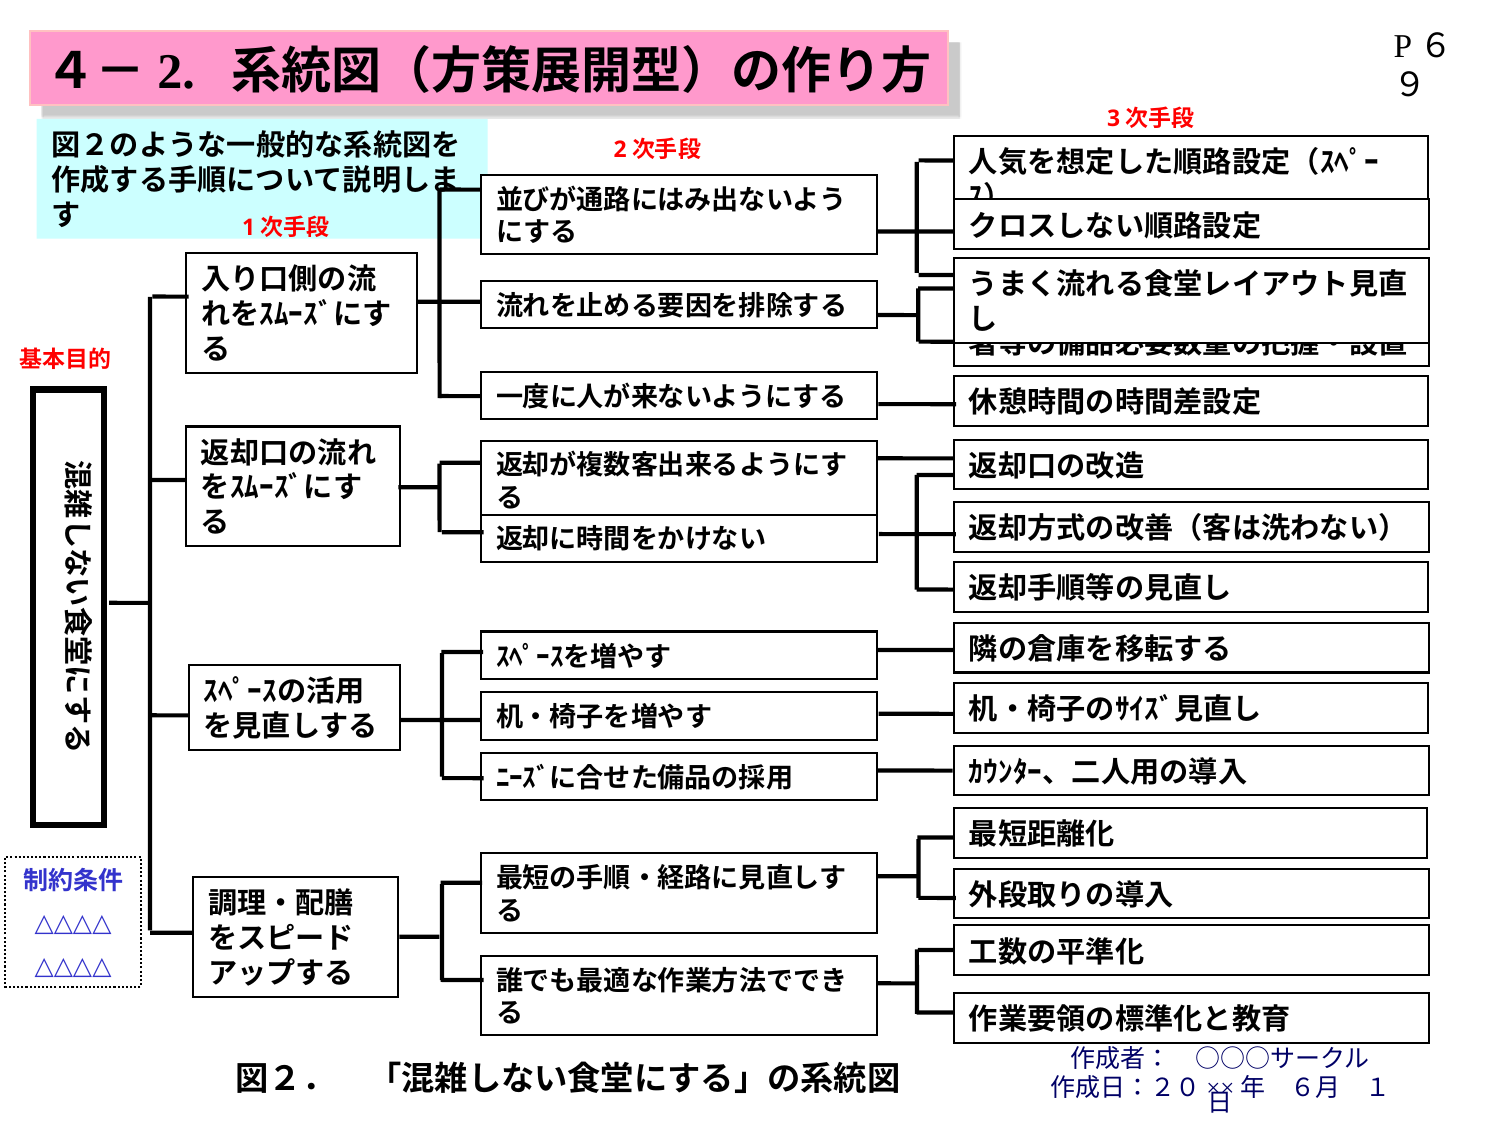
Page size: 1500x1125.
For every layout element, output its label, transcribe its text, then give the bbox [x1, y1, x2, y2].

text_box 流れを止める要因を排除する [481, 280, 878, 328]
text_box 基本目的 [0, 337, 132, 380]
text_box 2次手段 [581, 126, 734, 170]
text_box 混雑しない食堂にする [32, 389, 105, 825]
text_box 返却手順等の見直し [954, 562, 1429, 613]
text_box 3次手段 [1074, 95, 1227, 136]
text_box 作成者： ○○○サークル 作成日：２０××年 ６月 １日 [1025, 1044, 1416, 1122]
text_box ｽﾍﾟｰｽを増やす [481, 631, 878, 679]
text_box 返却が複数客出来るようにする [481, 440, 878, 514]
text_box 誰でも最適な作業方法でできる [481, 955, 878, 1036]
text_box 入り口側の流れをｽﾑｰｽﾞにする [186, 253, 417, 373]
text_box 返却口の改造 [954, 439, 1429, 490]
text_box 制約条件 △△△△ △△△△ [5, 857, 141, 987]
text_box 人気を想定した順路設定（ｽﾍﾟｰｽ） [954, 136, 1429, 199]
text_box 箸等の備品必要数量の把握・設置 [954, 343, 1429, 367]
text_box 図２のような一般的な系統図を作成する手順について説明します [36, 118, 488, 239]
text_box 机・椅子を増やす [481, 692, 878, 740]
text_box 外段取りの導入 [954, 868, 1429, 919]
text_box 一度に人が来ないようにする [481, 372, 878, 420]
text_box P６９ [1378, 16, 1500, 111]
text_box 工数の平準化 [954, 925, 1429, 976]
text_box 調理・配膳をスピードアップする [193, 877, 398, 997]
text_box 作業要領の標準化と教育 [954, 993, 1429, 1044]
text_box ４－2. 系統図（方策展開型）の作り方 [29, 30, 948, 106]
text_box 返却に時間をかけない [481, 514, 878, 562]
text_box 最短の手順・経路に見直しする [481, 853, 878, 934]
text_box 隣の倉庫を移転する [954, 622, 1429, 673]
text_box 休憩時間の時間差設定 [954, 376, 1429, 426]
text_box うまく流れる食堂レイアウト見直し [954, 258, 1429, 343]
text_box 図２． 「混雑しない食堂にする」の系統図 [209, 1049, 927, 1105]
text_box 返却口の流れをｽﾑｰｽﾞにする [186, 426, 400, 547]
text_box ｽﾍﾟｰｽの活用を見直しする [188, 665, 400, 750]
text_box 1次手段 [209, 204, 362, 248]
text_box ﾆｰｽﾞに合せた備品の採用 [481, 753, 878, 801]
text_box ｶｳﾝﾀｰ、二人用の導入 [954, 745, 1429, 796]
text_box 並びが通路にはみ出ないようにする [481, 174, 878, 255]
text_box 返却方式の改善（客は洗わない） [954, 502, 1429, 552]
text_box 最短距離化 [954, 808, 1428, 858]
text_box 机・椅子のｻｲｽﾞ見直し [954, 683, 1429, 733]
text_box クロスしない順路設定 [954, 199, 1429, 250]
